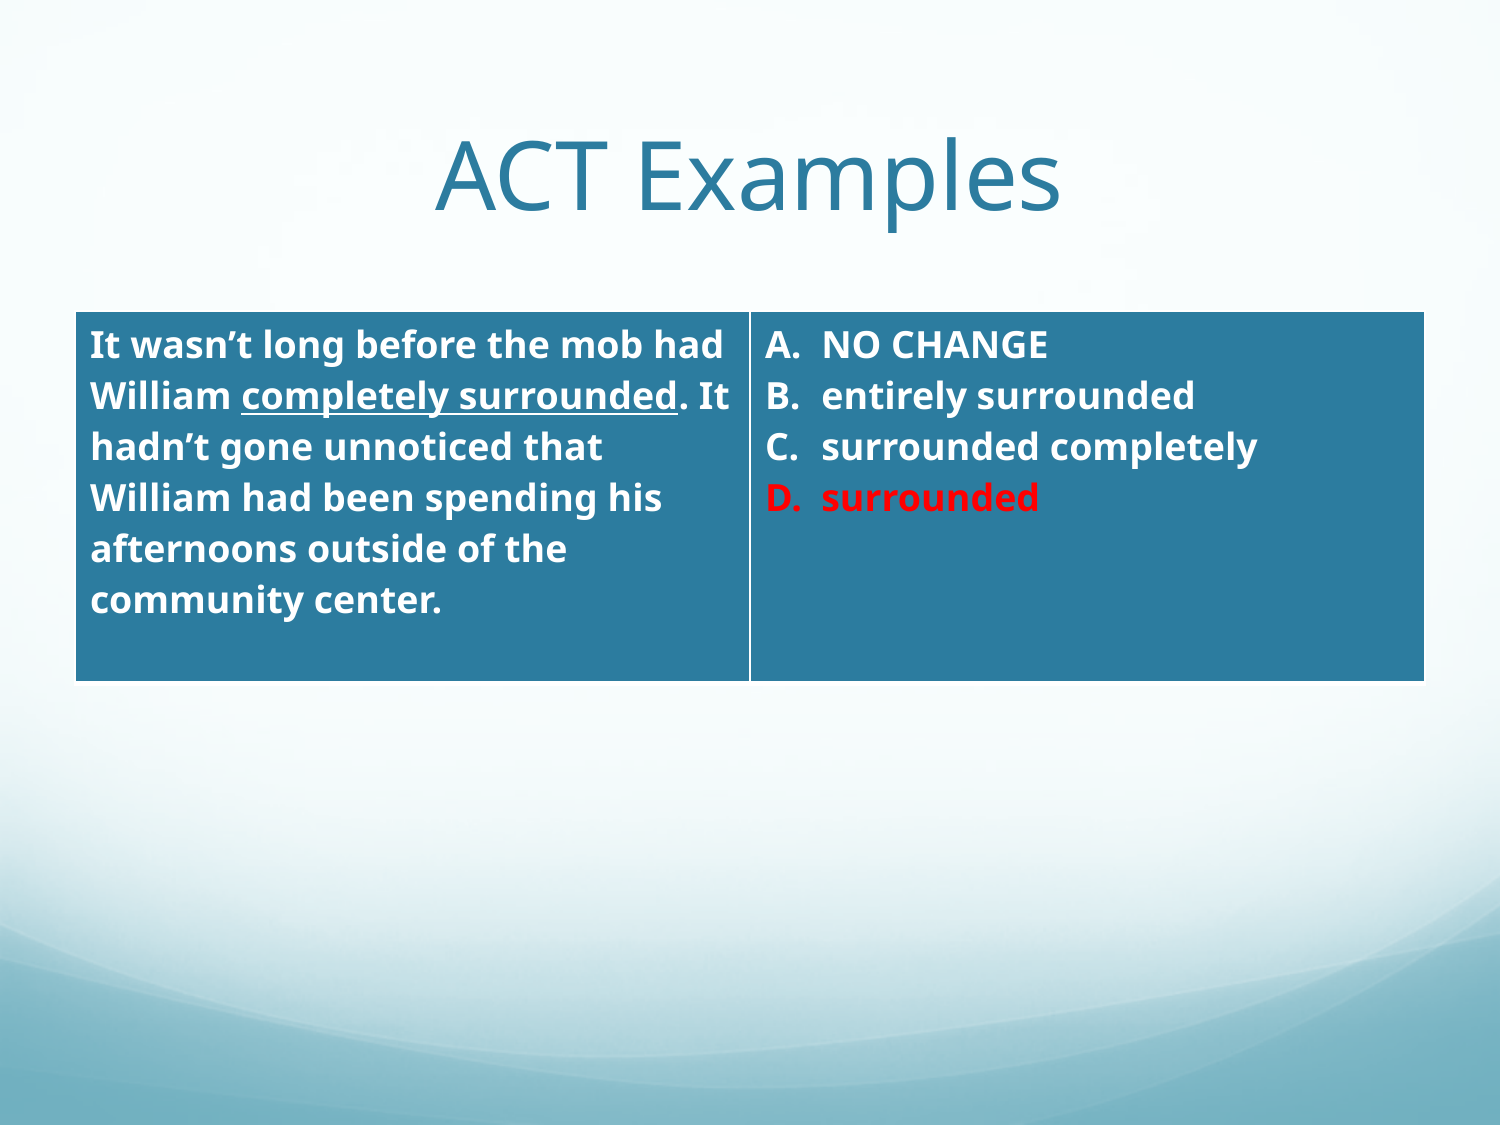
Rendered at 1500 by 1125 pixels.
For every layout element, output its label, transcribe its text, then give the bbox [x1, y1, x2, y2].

table_header It wasn’t long before the mob had William completely surrounded. It hadn’t gone unnoticed that William had been spending his afternoons outside of the community center. [76, 312, 749, 681]
table_header NO CHANGE entirely surrounded surrounded completely surrounded [751, 312, 1424, 681]
title ACT Examples [90, 17, 1410, 237]
